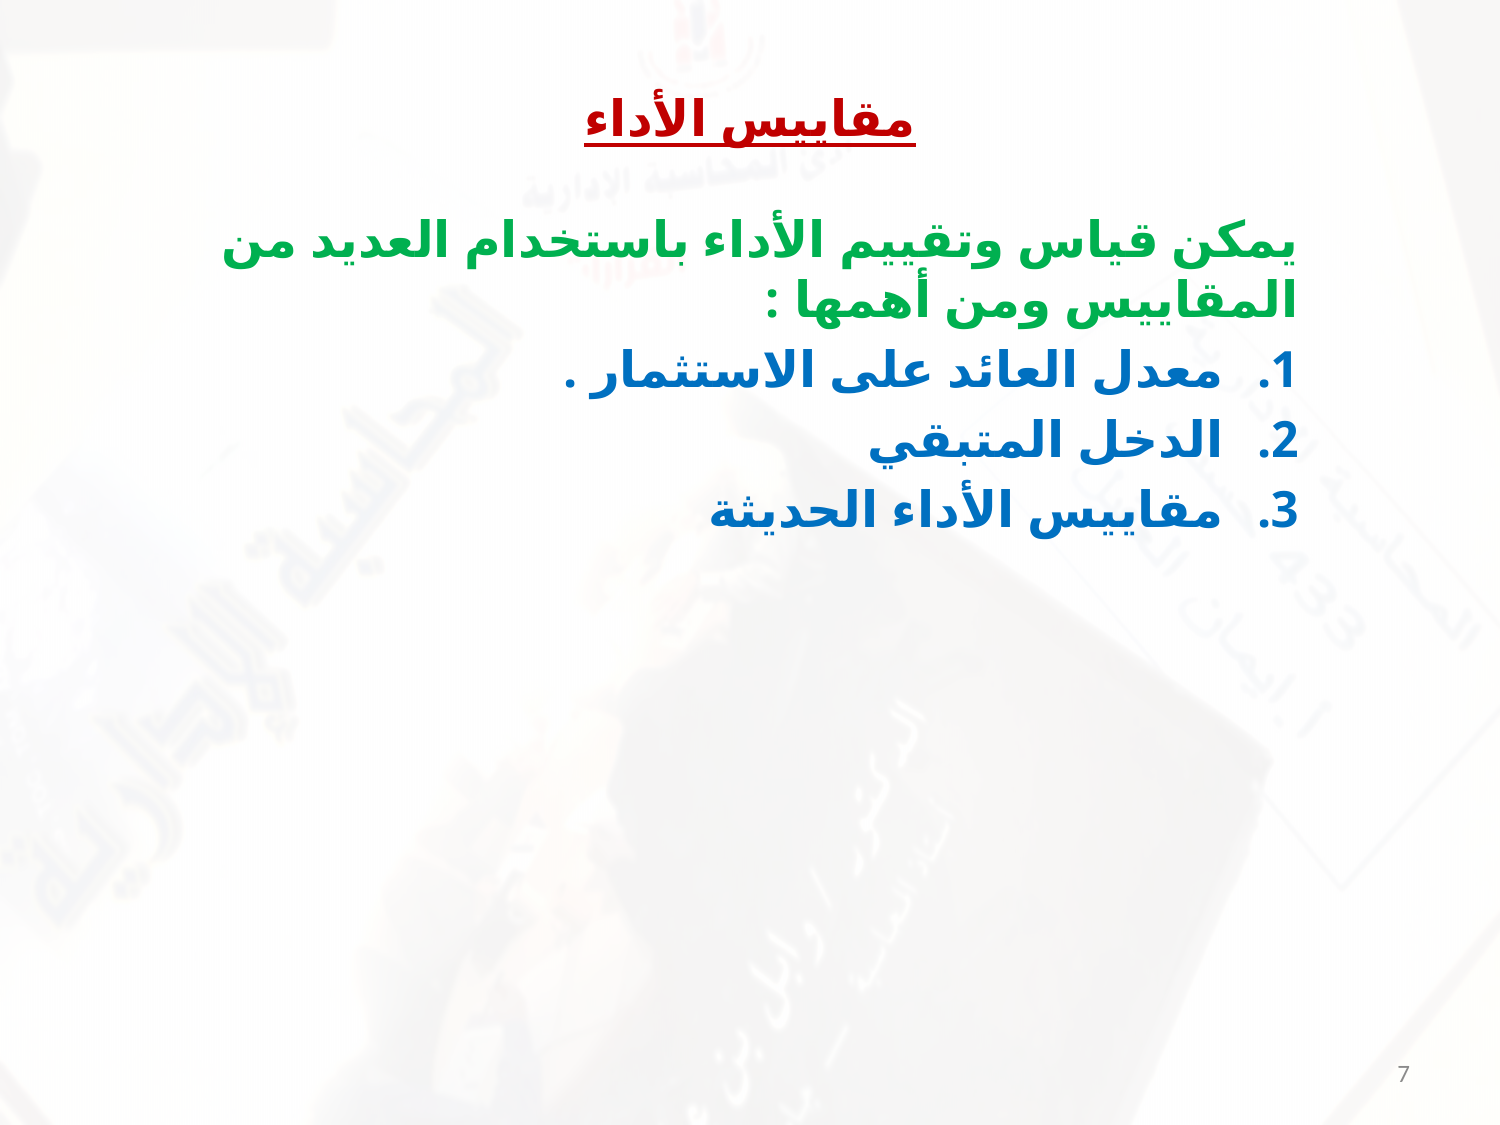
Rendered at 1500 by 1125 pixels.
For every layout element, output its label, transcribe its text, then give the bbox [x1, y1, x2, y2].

list يمكن قياس وتقييم الأداء باستخدام العديد من المقاييس ومن أهمها : معدل العائد على الاستثمار . الدخل المتبقي مقاييس الأداء الحديثة [125, 200, 1388, 1005]
title مقاييس الأداء [75, 45, 1425, 188]
slide_number 7 [1074, 1042, 1425, 1103]
